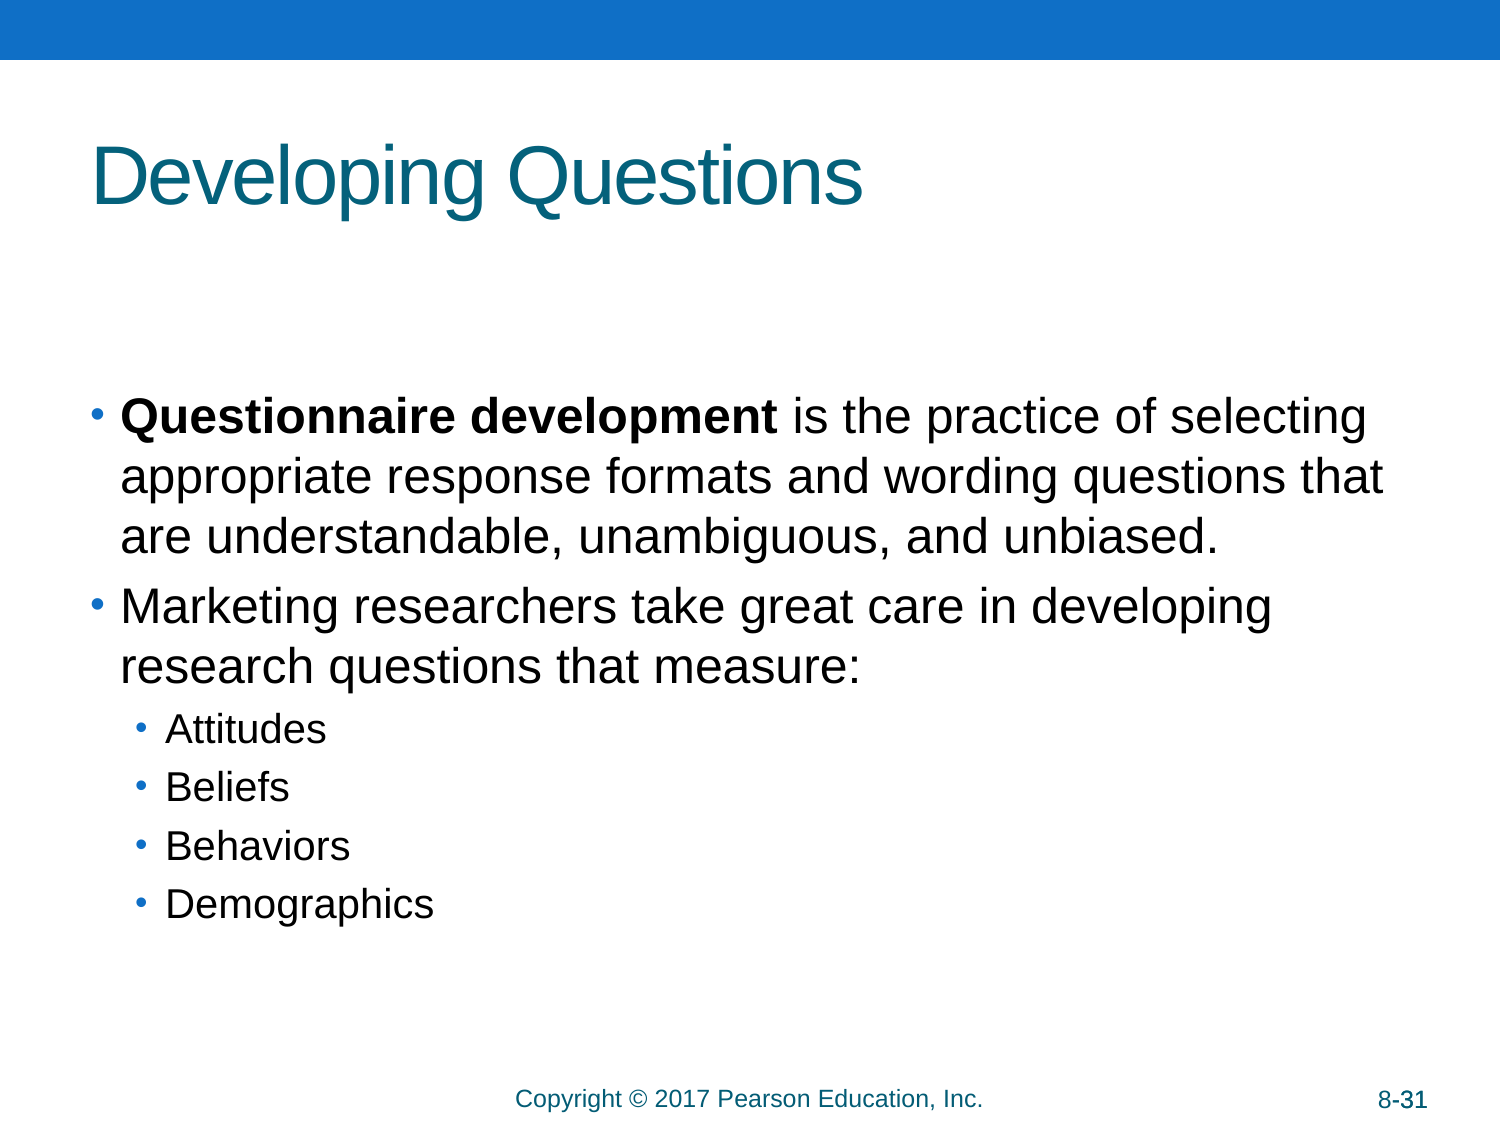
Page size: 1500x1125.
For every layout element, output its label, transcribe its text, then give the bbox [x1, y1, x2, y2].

title Developing Questions [75, 90, 1425, 253]
list Questionnaire development is the practice of selecting appropriate response formats and wording questions that are understandable, unambiguous, and unbiased. Marketing researchers take great care in developing research questions that measure: Attitudes Beliefs Behaviors Demographics [75, 376, 1425, 1125]
